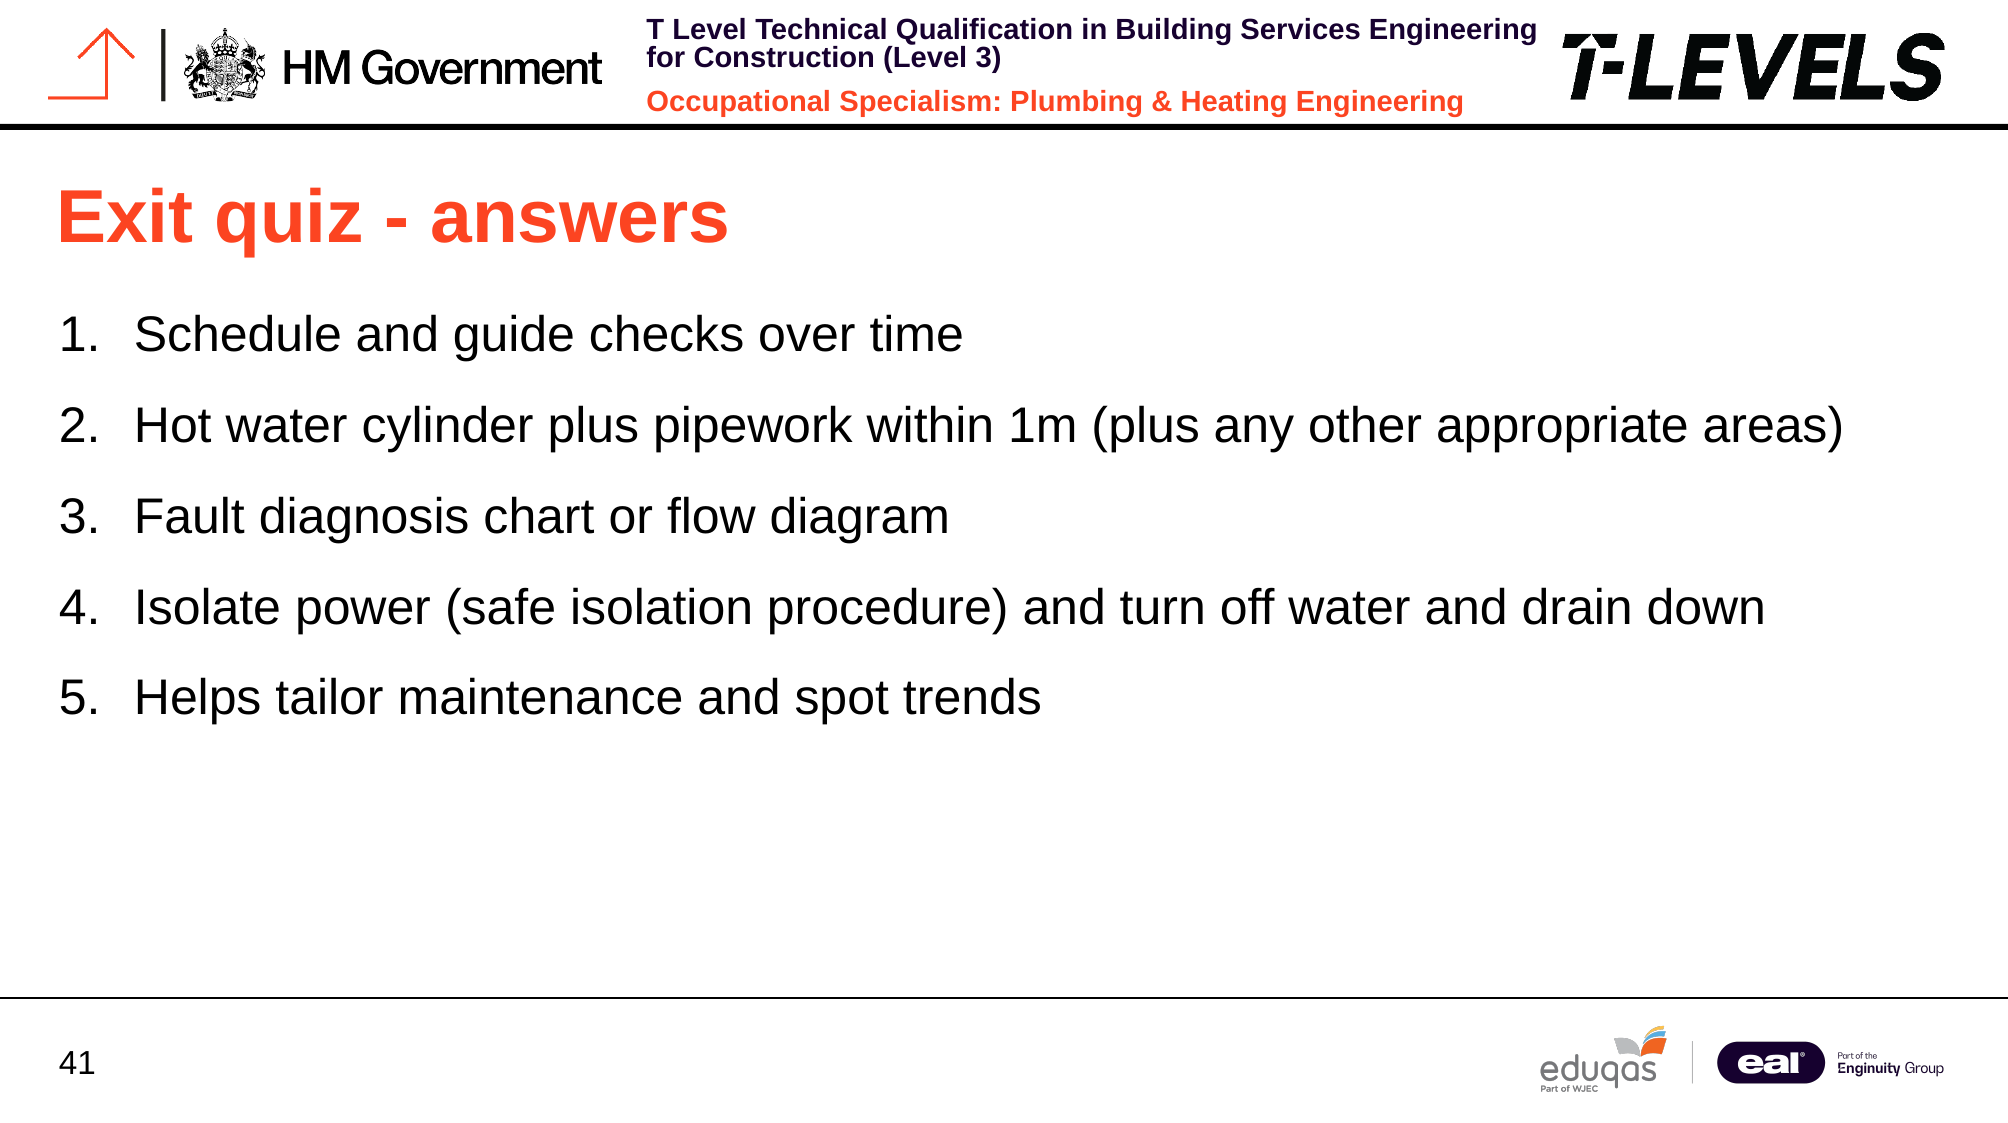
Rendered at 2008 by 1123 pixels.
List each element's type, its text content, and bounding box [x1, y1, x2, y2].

picture [1535, 1021, 1949, 1097]
picture [43, 27, 141, 100]
title Exit quiz - answers [41, 111, 1949, 314]
picture [1543, 25, 1964, 108]
list Schedule and guide checks over time Hot water cylinder plus pipework within 1m (plus any other appropriate areas) Fault diagnosis chart or flow diagram Isolate power (safe isolation procedure) and turn off water and drain down Helps tailor maintenance and spot trends [59, 295, 1949, 962]
picture [161, 28, 602, 102]
